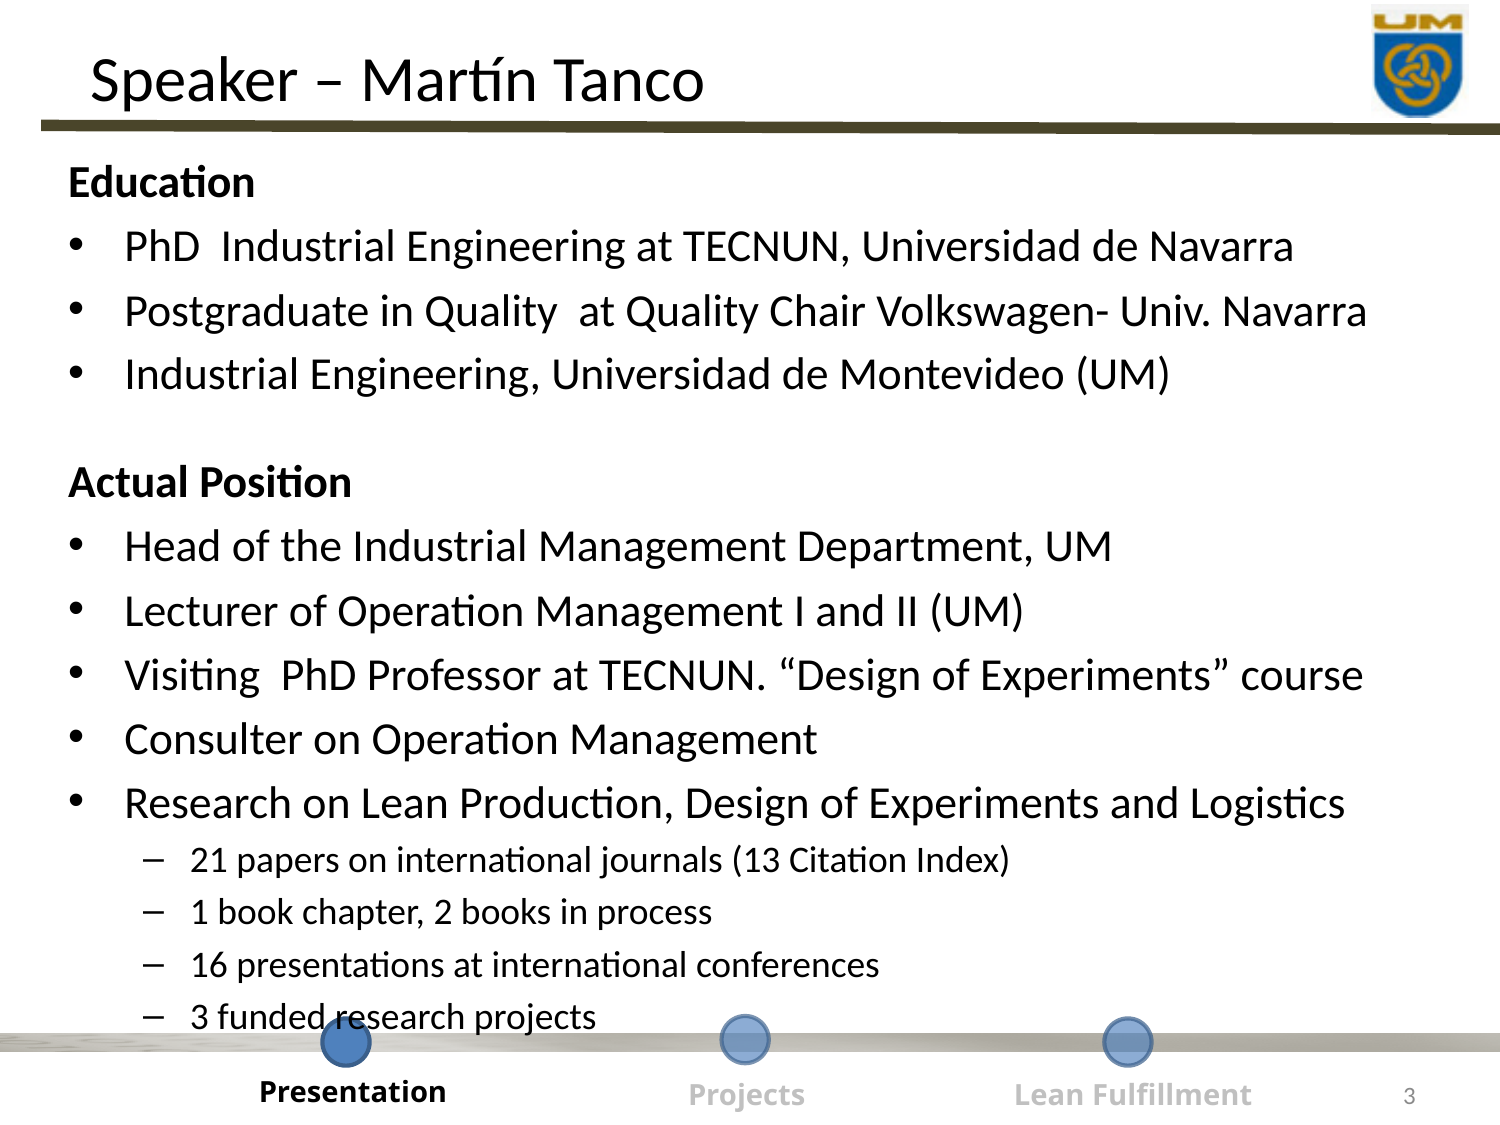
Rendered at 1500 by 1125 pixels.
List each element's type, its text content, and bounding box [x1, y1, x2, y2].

text_box Projects [579, 1068, 915, 1125]
text_box [327, 1060, 365, 1068]
slide_number 3 [1135, 1065, 1431, 1125]
text_box Presentation [239, 1065, 467, 1110]
picture [1370, 4, 1470, 118]
list Education PhD Industrial Engineering at TECNUN, Universidad de Navarra Postgraduate in Quality at Quality Chair Volkswagen- Univ. Navarra Industrial Engineering, Universidad de Montevideo (UM) Actual Position Head of the Industrial Management Department, UM Lecturer of Operation Management I and II (UM) Visiting PhD Professor at TECNUN. “Design of Experiments” course Consulter on Operation Management Research on Lean Production, Design of Experiments and Logistics 21 papers on international journals (13 Citation Index) 1 book chapter, 2 books in process 16 presentations at international conferences 3 funded research projects [53, 144, 1459, 1032]
picture [0, 1033, 1500, 1052]
text_box Lean Fulfillment [965, 1068, 1301, 1125]
text_box [1109, 1060, 1147, 1068]
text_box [41, 125, 1500, 130]
title Speaker – Martín Tanco [53, 11, 1366, 123]
text_box [729, 1060, 761, 1066]
